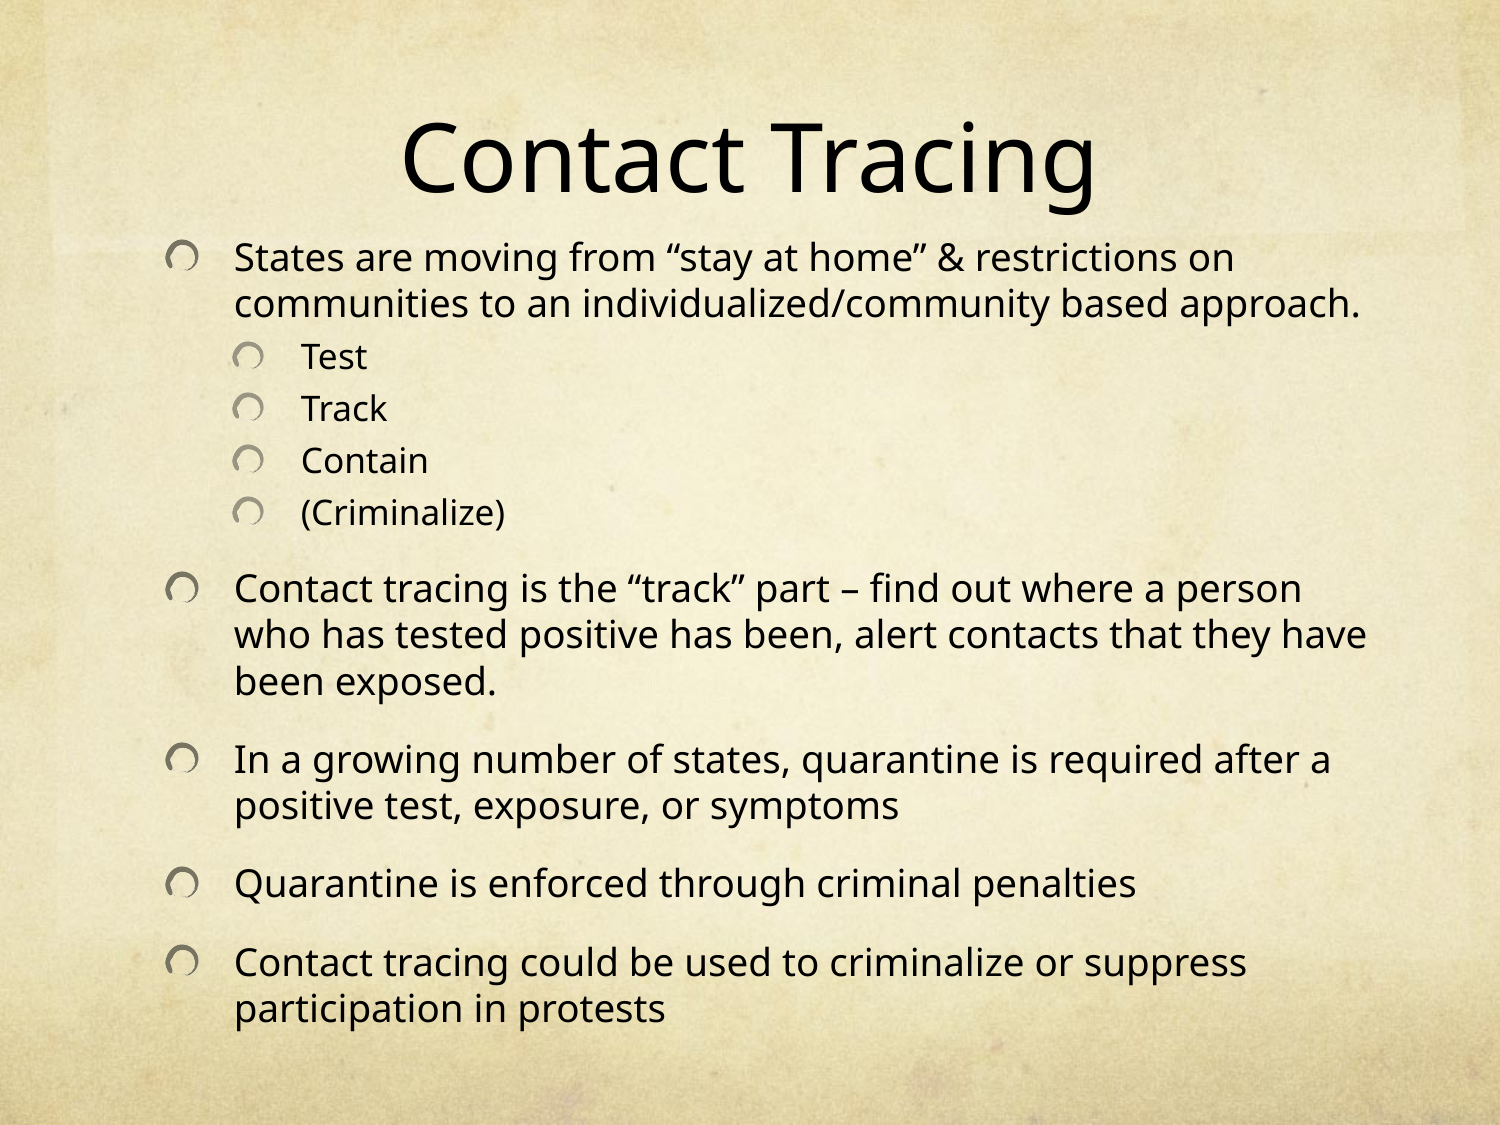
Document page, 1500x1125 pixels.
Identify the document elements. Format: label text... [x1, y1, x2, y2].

title Contact Tracing [150, 82, 1350, 224]
picture [0, 0, 1500, 1125]
list States are moving from “stay at home” & restrictions on communities to an individualized/community based approach. Test Track Contain (Criminalize) Contact tracing is the “track” part – find out where a person who has tested positive has been, alert contacts that they have been exposed. In a growing number of states, quarantine is required after a positive test, exposure, or symptoms Quarantine is enforced through criminal penalties Contact tracing could be used to criminalize or suppress participation in protests [150, 224, 1383, 1077]
